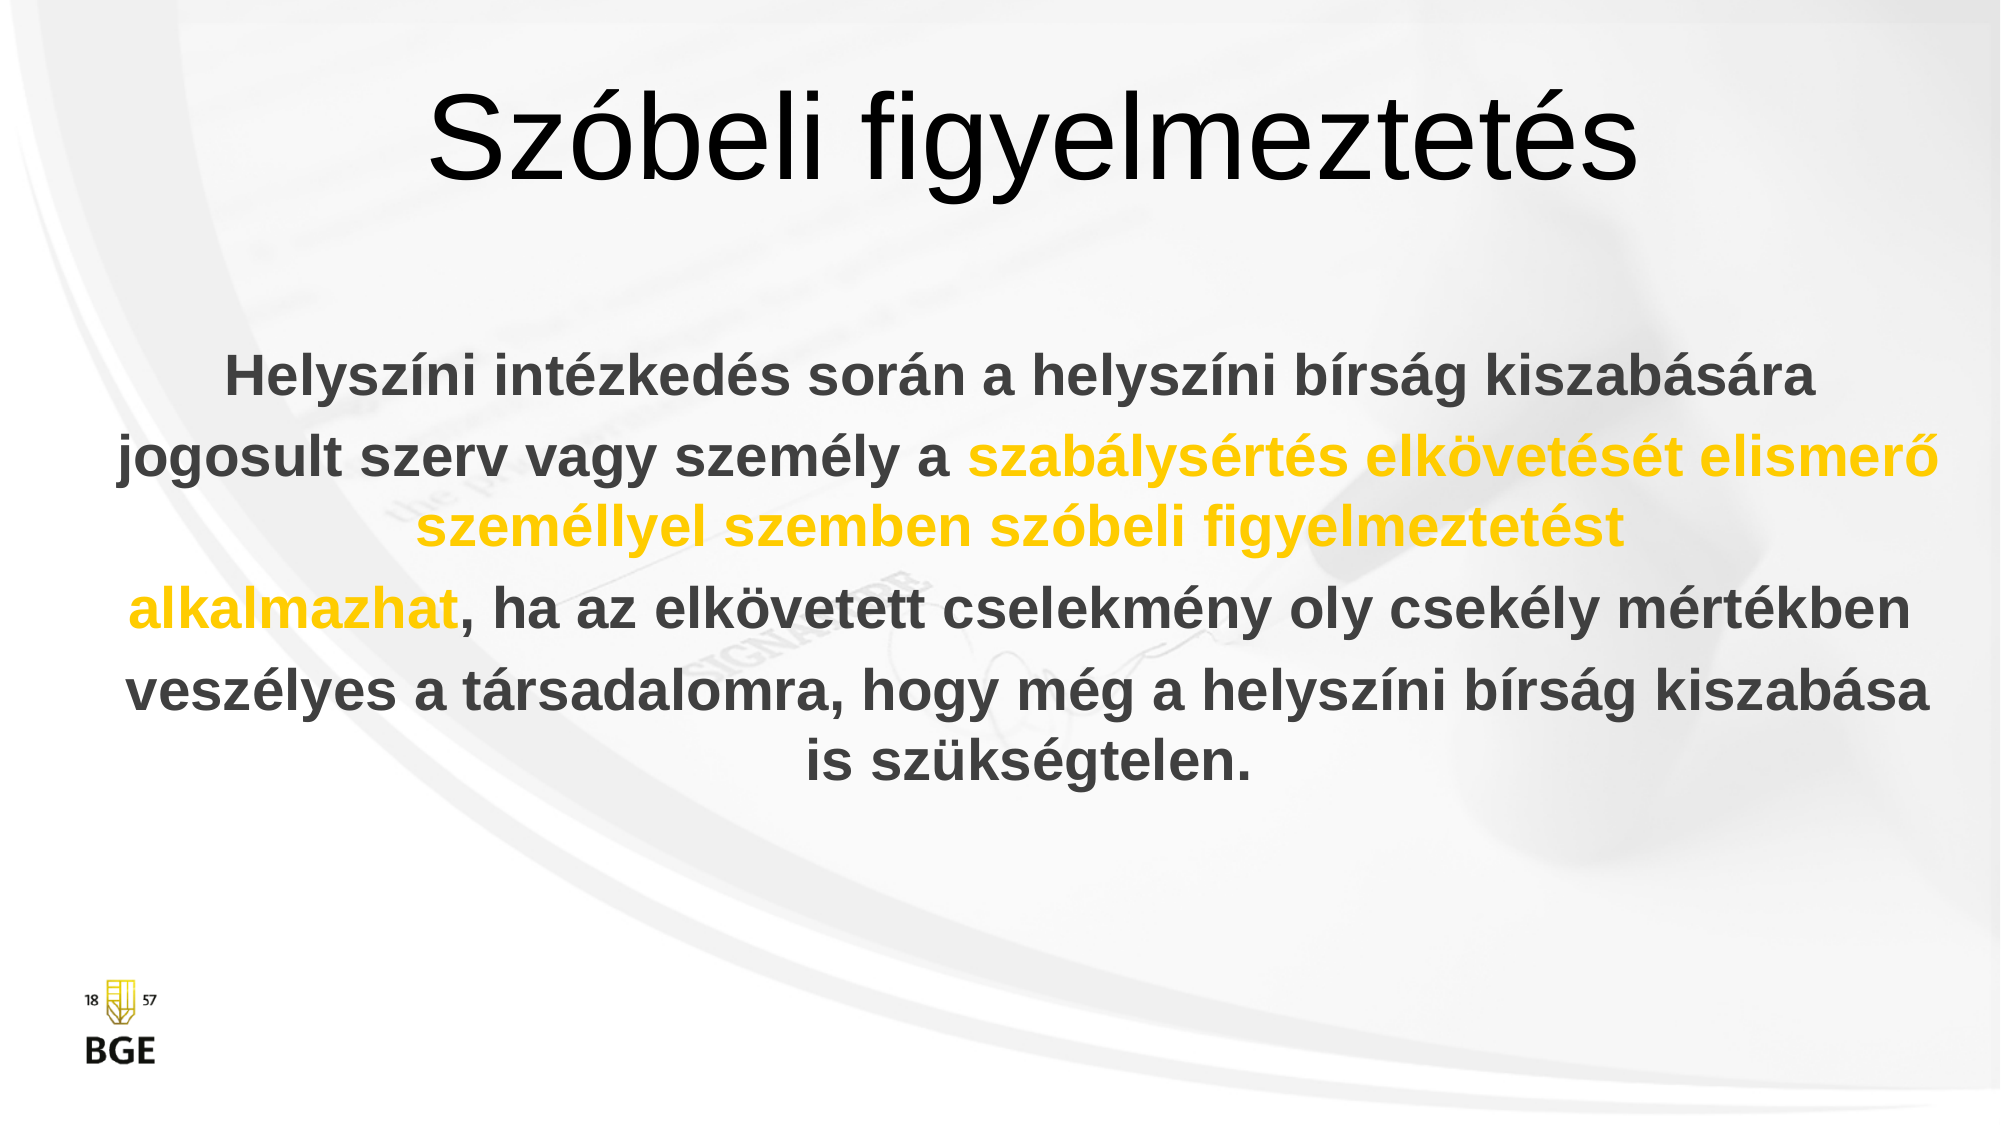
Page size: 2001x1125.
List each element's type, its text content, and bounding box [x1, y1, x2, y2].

text_box Szóbeli figyelmeztetés [174, 49, 1894, 285]
list Helyszíni intézkedés során a helyszíni bírság kiszabására jogosult szerv vagy személy a szabálysértés elkövetését elismerő személlyel szemben szóbeli figyelmeztetést alkalmazhat, ha az elkövetett cselekmény oly csekély mértékben veszélyes a társadalomra, hogy még a helyszíni bírság kiszabása is szükségtelen. [96, 308, 1963, 984]
picture [0, 0, 2001, 1125]
